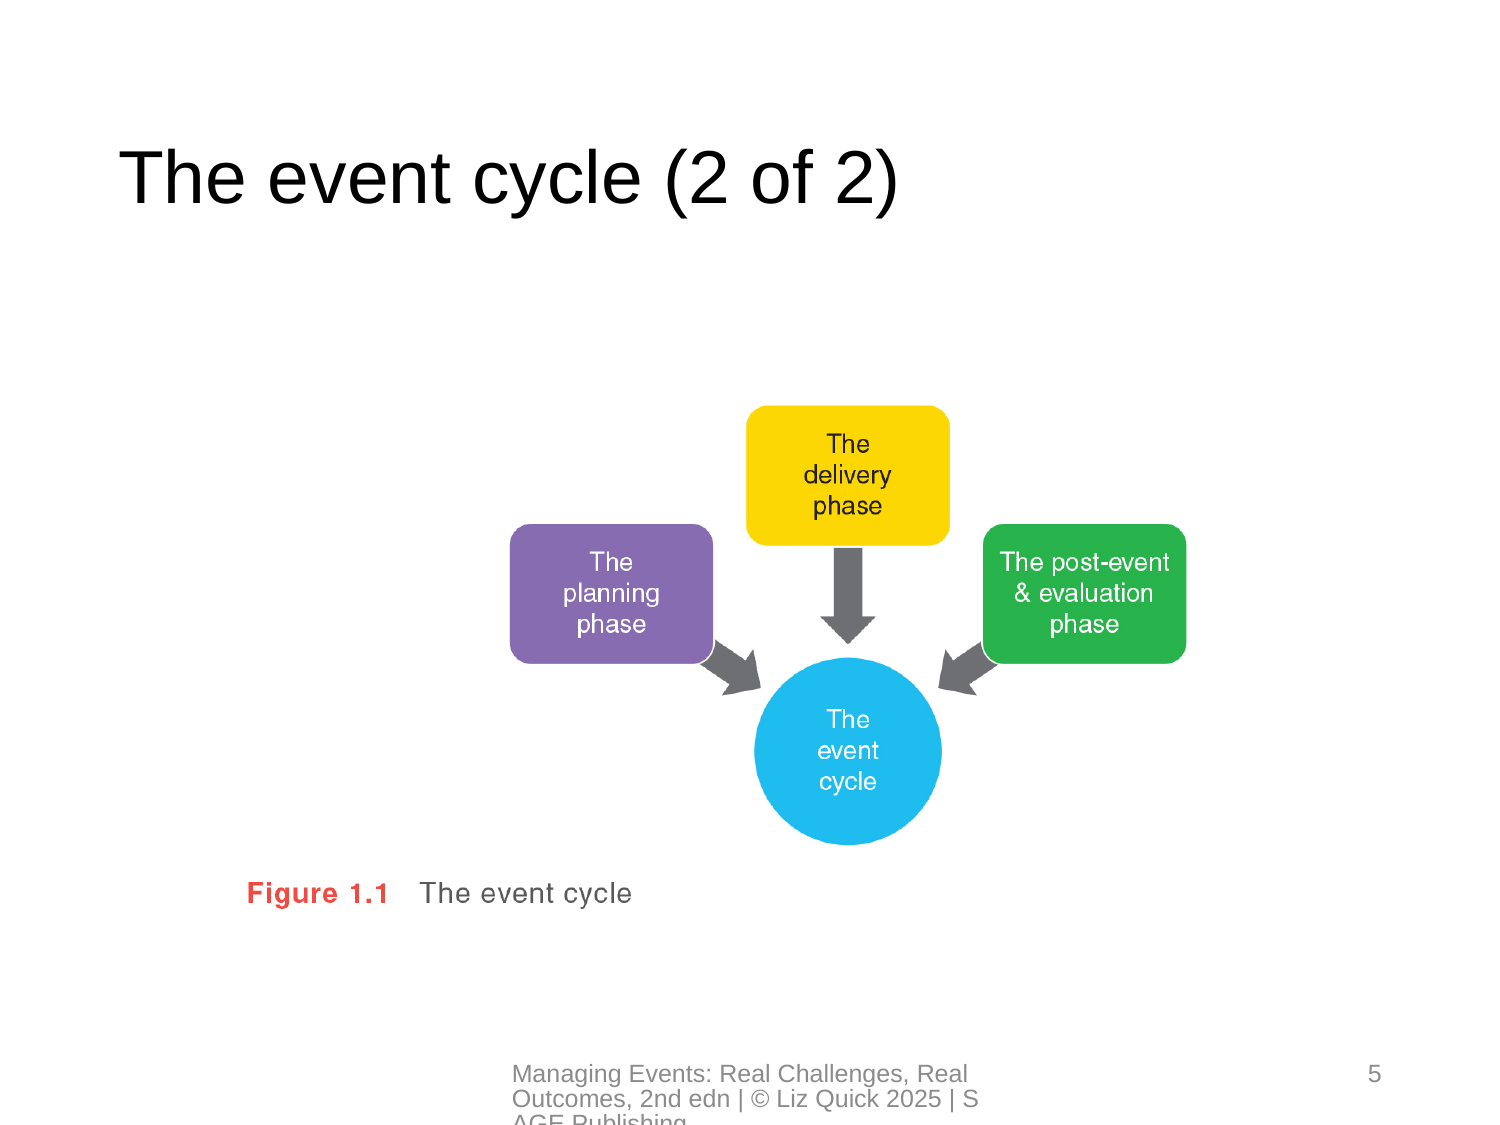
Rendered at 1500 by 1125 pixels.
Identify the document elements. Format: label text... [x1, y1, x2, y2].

title The event cycle (2 of 2) [103, 70, 1397, 288]
picture [196, 372, 1304, 928]
slide_number 5 [1059, 1042, 1397, 1103]
footer Managing Events: Real Challenges, Real Outcomes, 2nd edn | © Liz Quick 2025 | SAGE Publishing [496, 1042, 1004, 1103]
